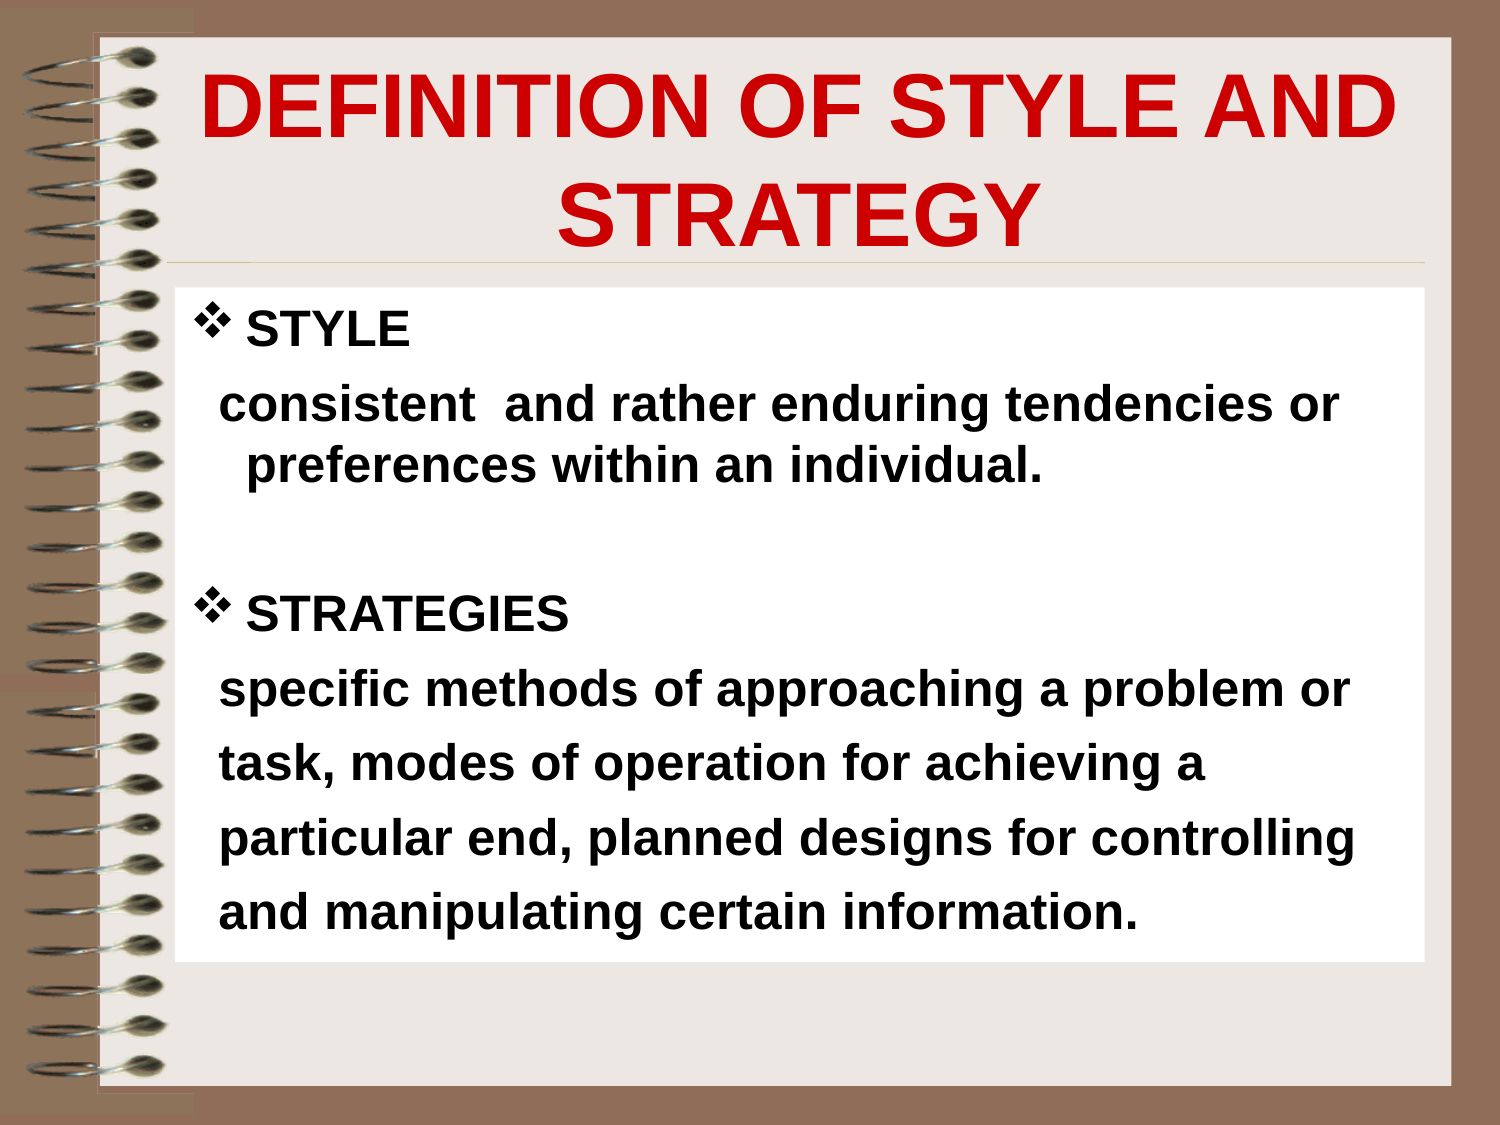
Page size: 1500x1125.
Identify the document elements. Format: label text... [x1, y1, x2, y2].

title DEFINITION OF STYLE AND STRATEGY [174, 38, 1425, 274]
list STYLE consistent and rather enduring tendencies or preferences within an individual. STRATEGIES specific methods of approaching a problem or task, modes of operation for achieving a particular end, planned designs for controlling and manipulating certain information. [174, 287, 1425, 963]
picture [0, 692, 194, 1115]
picture [0, 8, 194, 674]
